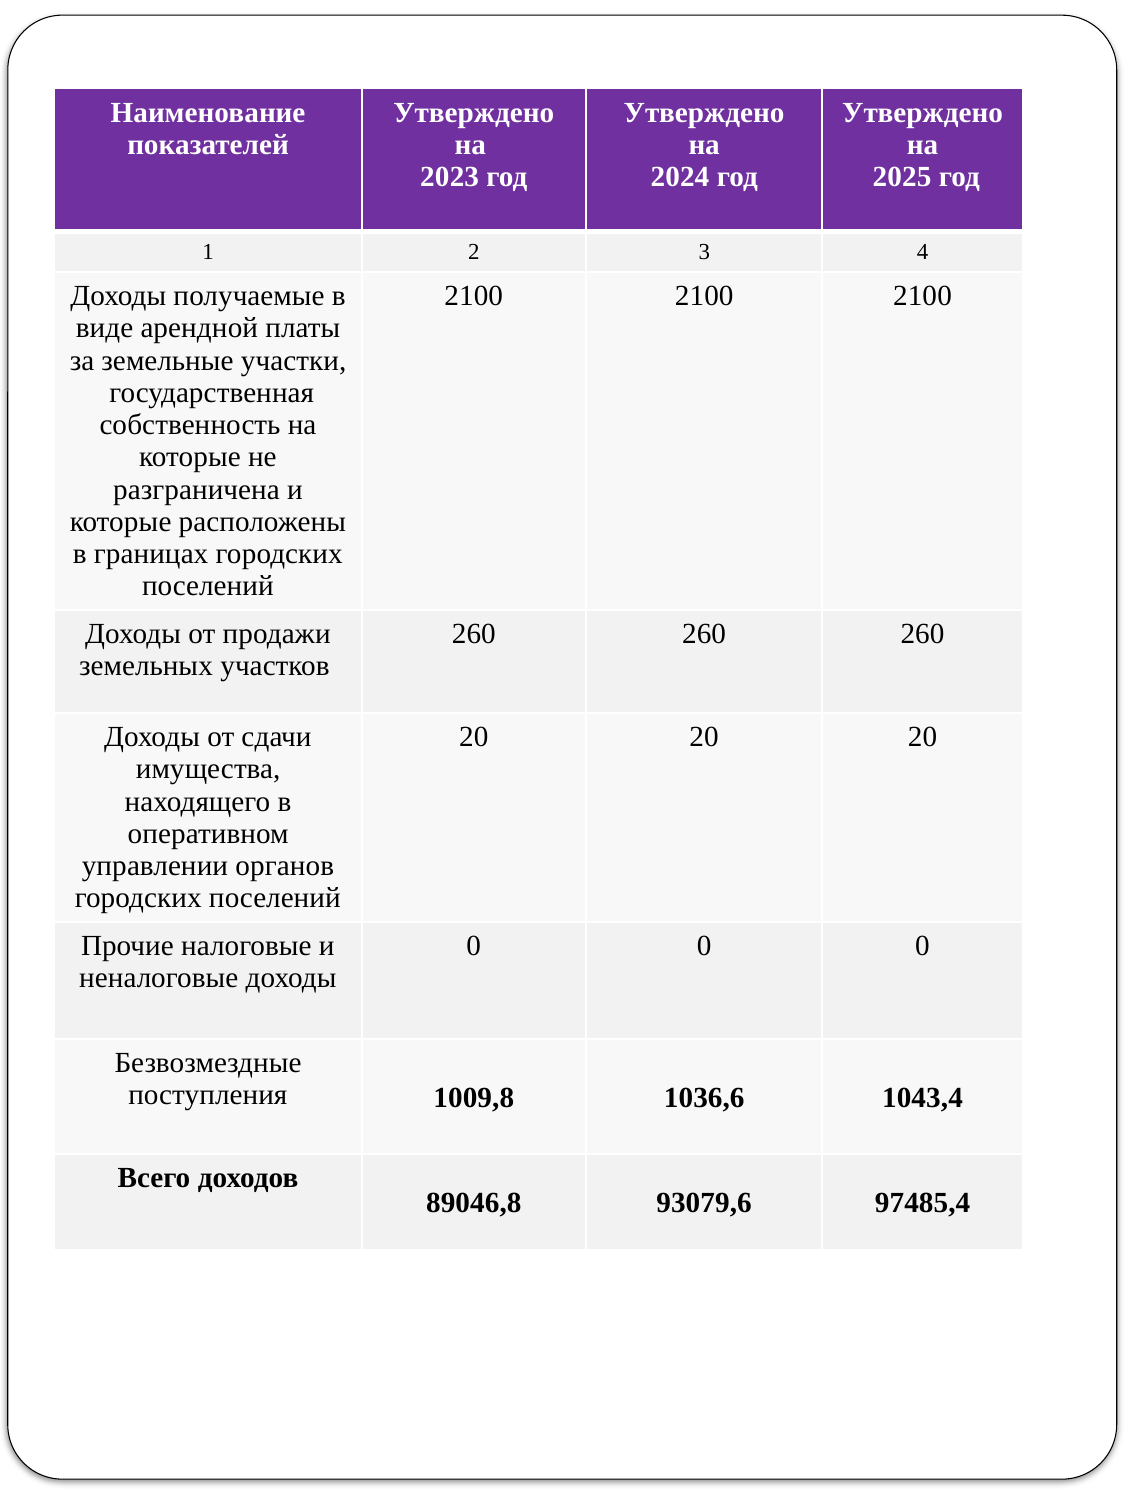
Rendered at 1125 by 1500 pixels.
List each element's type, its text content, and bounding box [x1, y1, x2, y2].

table_cell 0 [587, 923, 821, 1038]
table_cell 2100 [587, 273, 821, 609]
table_header Наименование показателей [55, 89, 361, 229]
table_cell Доходы от сдачи имущества, находящего в оперативном управлении органов городских поселений [55, 714, 361, 921]
table_cell 1 [55, 234, 361, 271]
table_cell 2100 [363, 273, 585, 609]
table_cell 1043,4 [823, 1040, 1022, 1153]
table_cell Всего доходов [55, 1155, 361, 1249]
table_cell Прочие налоговые и неналоговые доходы [55, 923, 361, 1038]
table_cell 260 [363, 611, 585, 712]
table_cell 2 [363, 234, 585, 271]
table_cell 0 [823, 923, 1022, 1038]
table_cell 1009,8 [363, 1040, 585, 1153]
table_header Утверждено на 2025 год [823, 89, 1022, 229]
table_cell 2100 [823, 273, 1022, 609]
table_header Утверждено на 2023 год [363, 89, 585, 229]
table_cell 20 [823, 714, 1022, 921]
table_cell 260 [587, 611, 821, 712]
table_cell 93079,6 [587, 1155, 821, 1249]
table_cell 260 [823, 611, 1022, 712]
table_cell Доходы получаемые в виде арендной платы за земельные участки, государственная собственность на которые не разграничена и которые расположены в границах городских поселений [55, 273, 361, 609]
table_cell Доходы от продажи земельных участков [55, 611, 361, 712]
table_cell 20 [587, 714, 821, 921]
table_cell 89046,8 [363, 1155, 585, 1249]
table_cell 97485,4 [823, 1155, 1022, 1249]
table_cell Безвозмездные поступления [55, 1040, 361, 1153]
table_cell 20 [363, 714, 585, 921]
table_cell 3 [587, 234, 821, 271]
table_cell 0 [363, 923, 585, 1038]
table_cell 1036,6 [587, 1040, 821, 1153]
table_header Утверждено на 2024 год [587, 89, 821, 229]
table_cell 4 [823, 234, 1022, 271]
